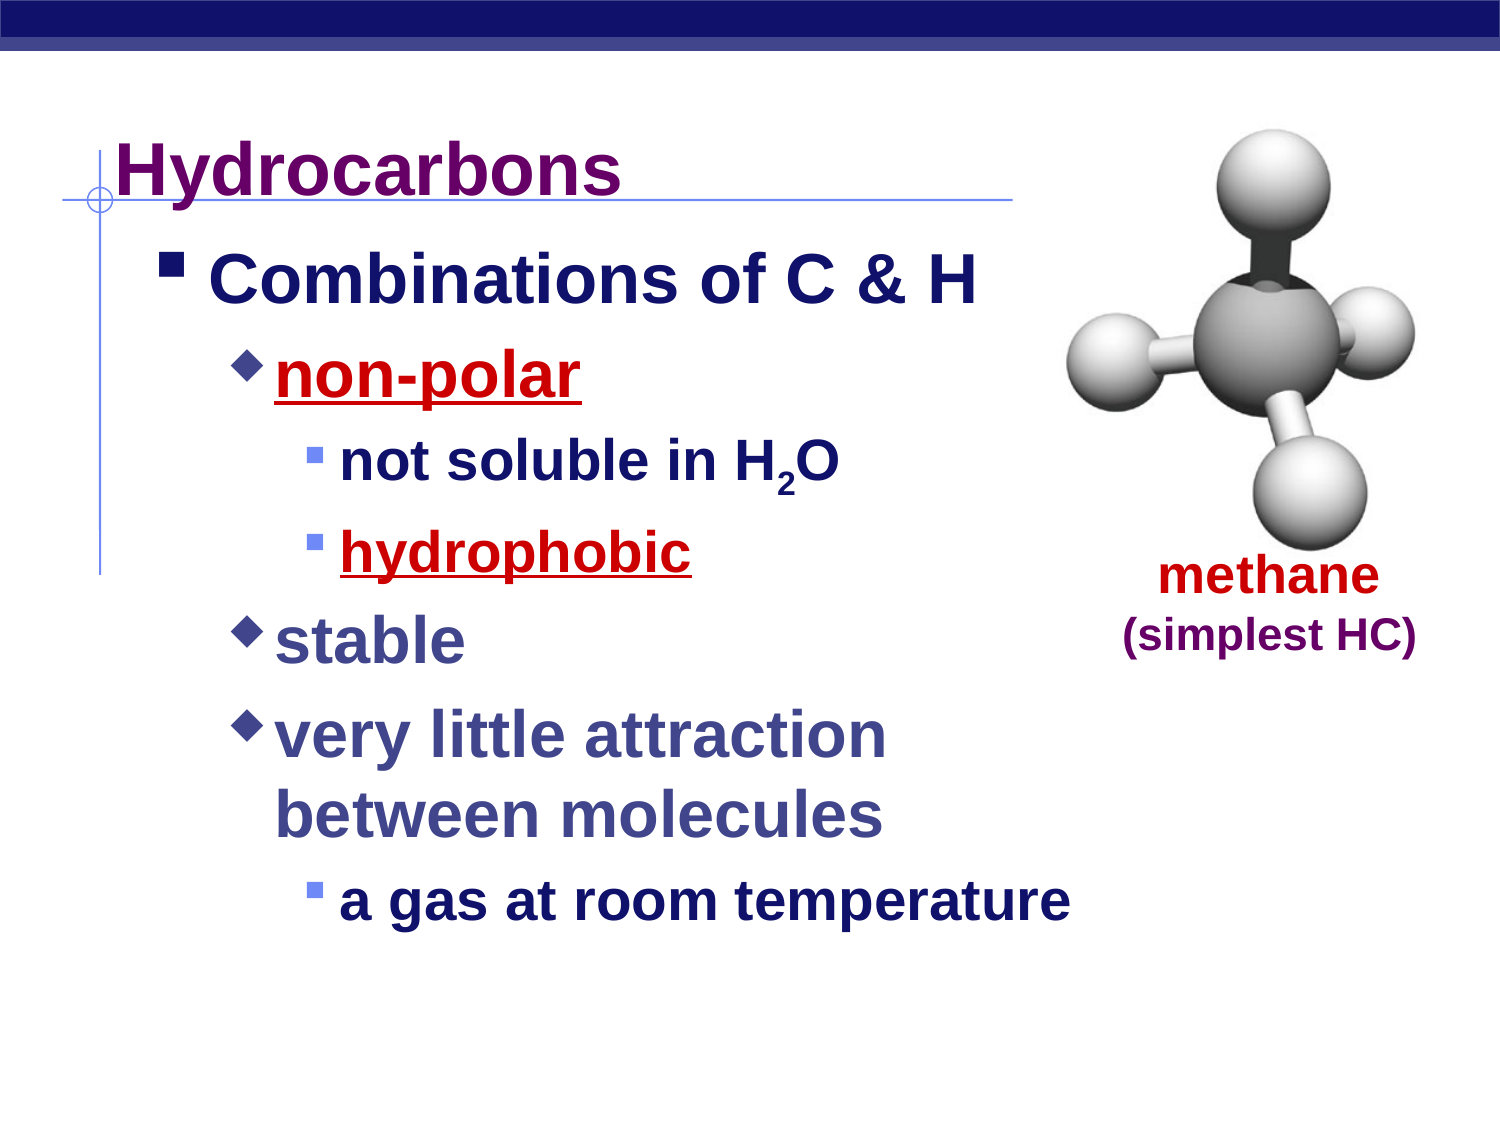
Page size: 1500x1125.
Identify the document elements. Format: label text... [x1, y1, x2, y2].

list Combinations of C & H non-polar not soluble in H2O hydrophobic stable very little attraction between molecules a gas at room temperature [137, 224, 1401, 1101]
title Hydrocarbons [99, 112, 1010, 238]
picture [1012, 112, 1449, 570]
text_box methane (simplest HC) [1107, 578, 1433, 668]
